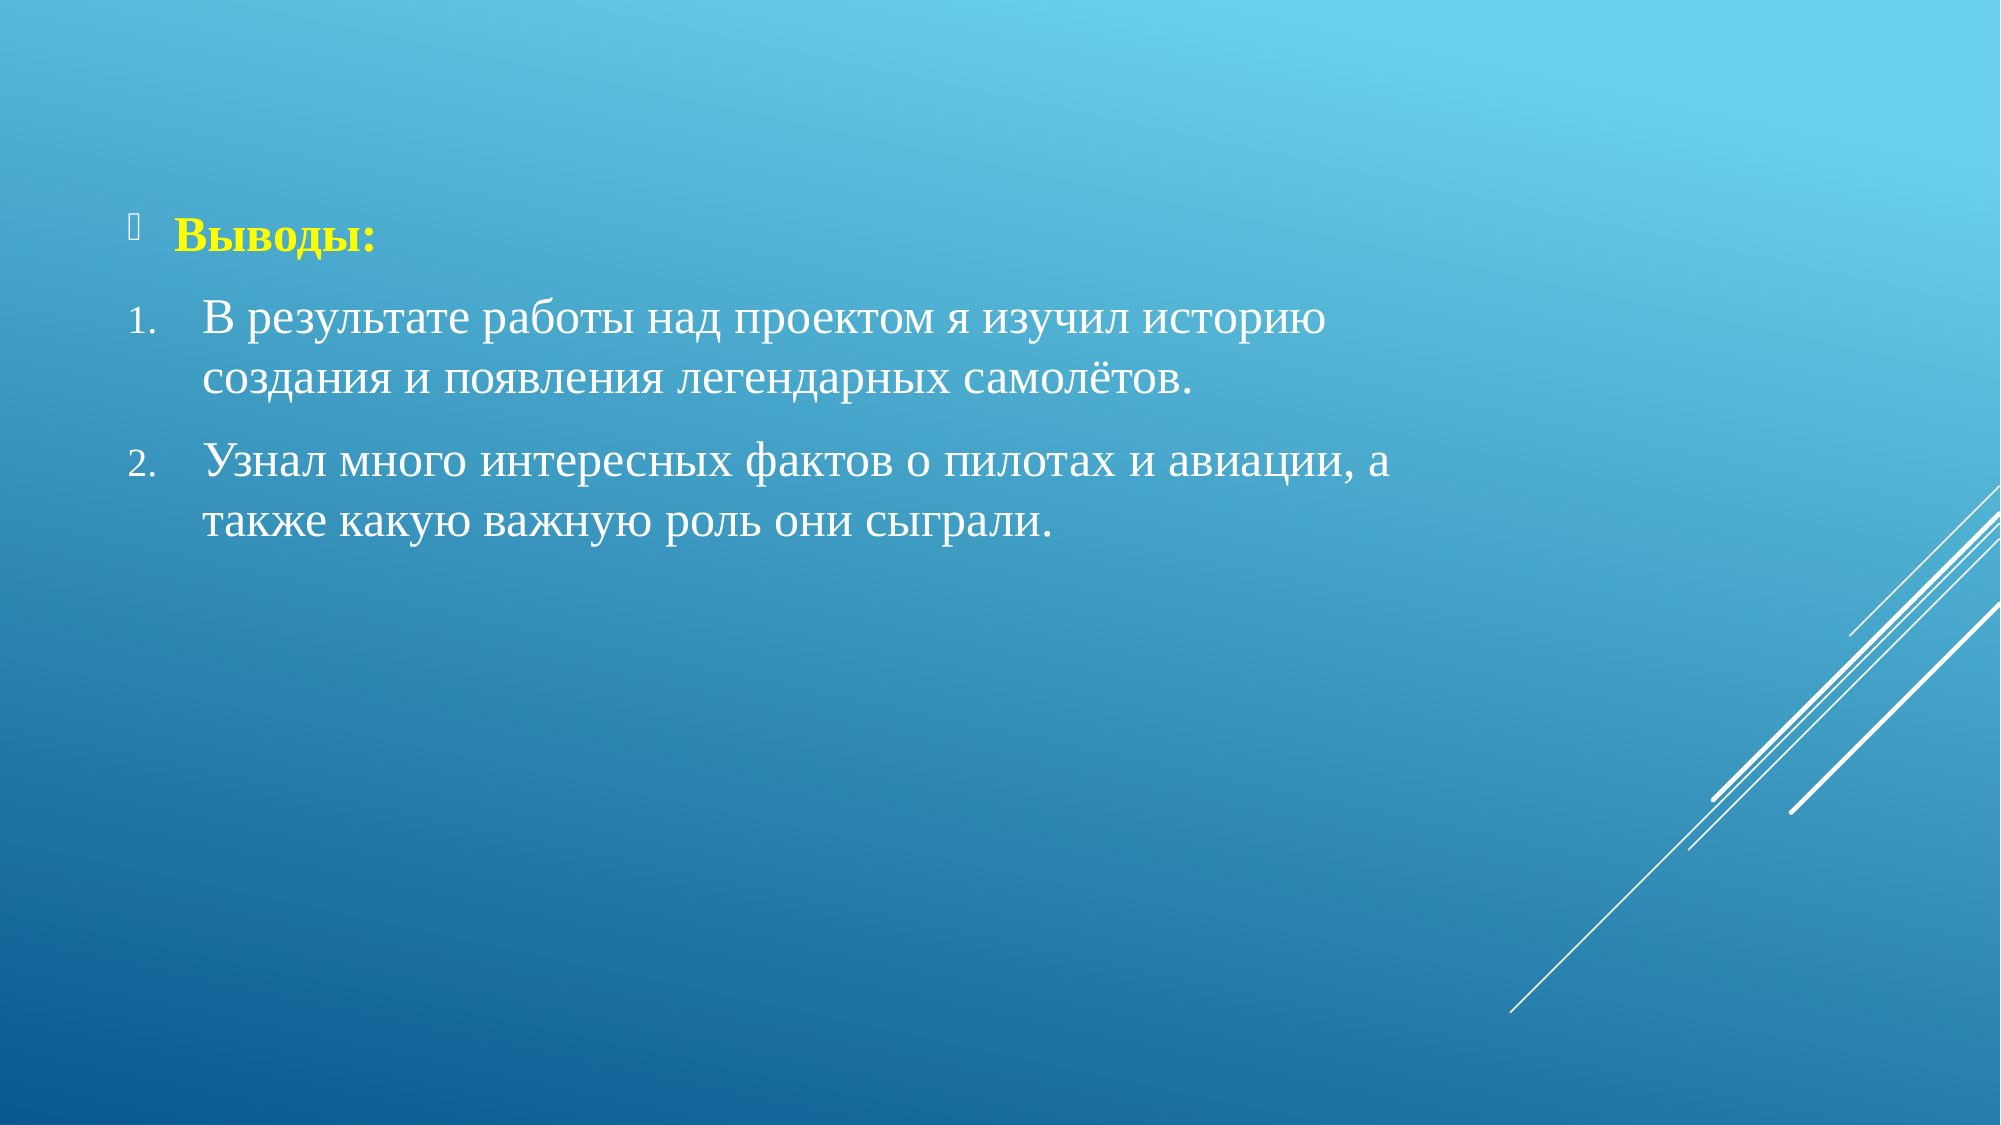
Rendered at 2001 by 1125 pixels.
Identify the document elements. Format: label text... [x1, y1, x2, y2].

list Выводы: В результате работы над проектом я изучил историю создания и появления легендарных самолётов. Узнал много интересных фактов о пилотах и авиации, а также какую важную роль они сыграли. [112, 112, 1513, 706]
